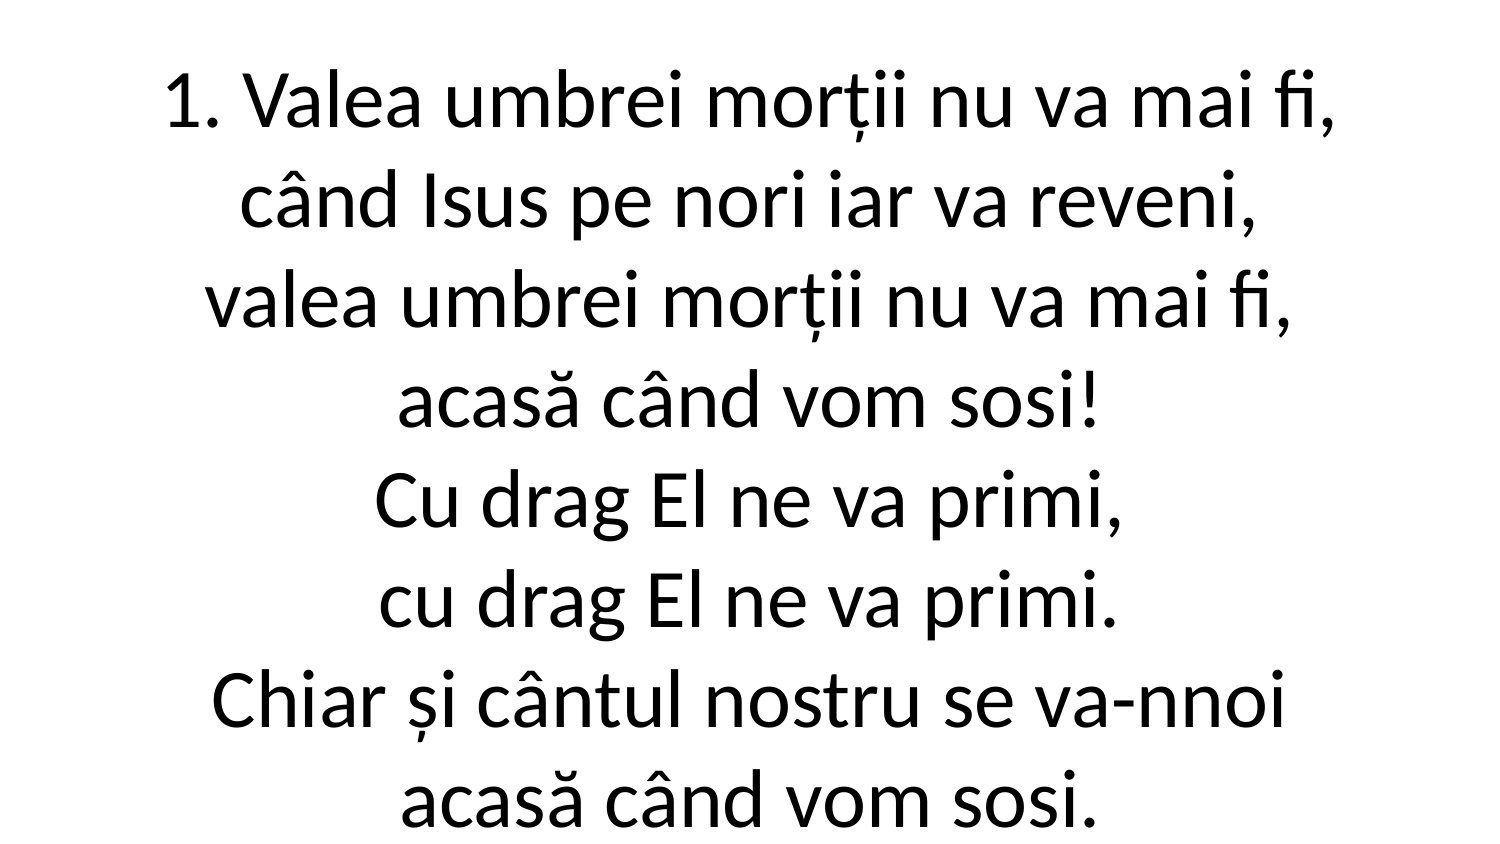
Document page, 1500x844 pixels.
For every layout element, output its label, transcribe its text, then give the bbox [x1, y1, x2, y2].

text_box 1. Valea umbrei morții nu va mai fi, când Isus pe nori iar va reveni, valea umbrei morții nu va mai fi, acasă când vom sosi! Cu drag El ne va primi, cu drag El ne va primi. Chiar și cântul nostru se va-nnoi acasă când vom sosi. [145, 0, 1355, 844]
